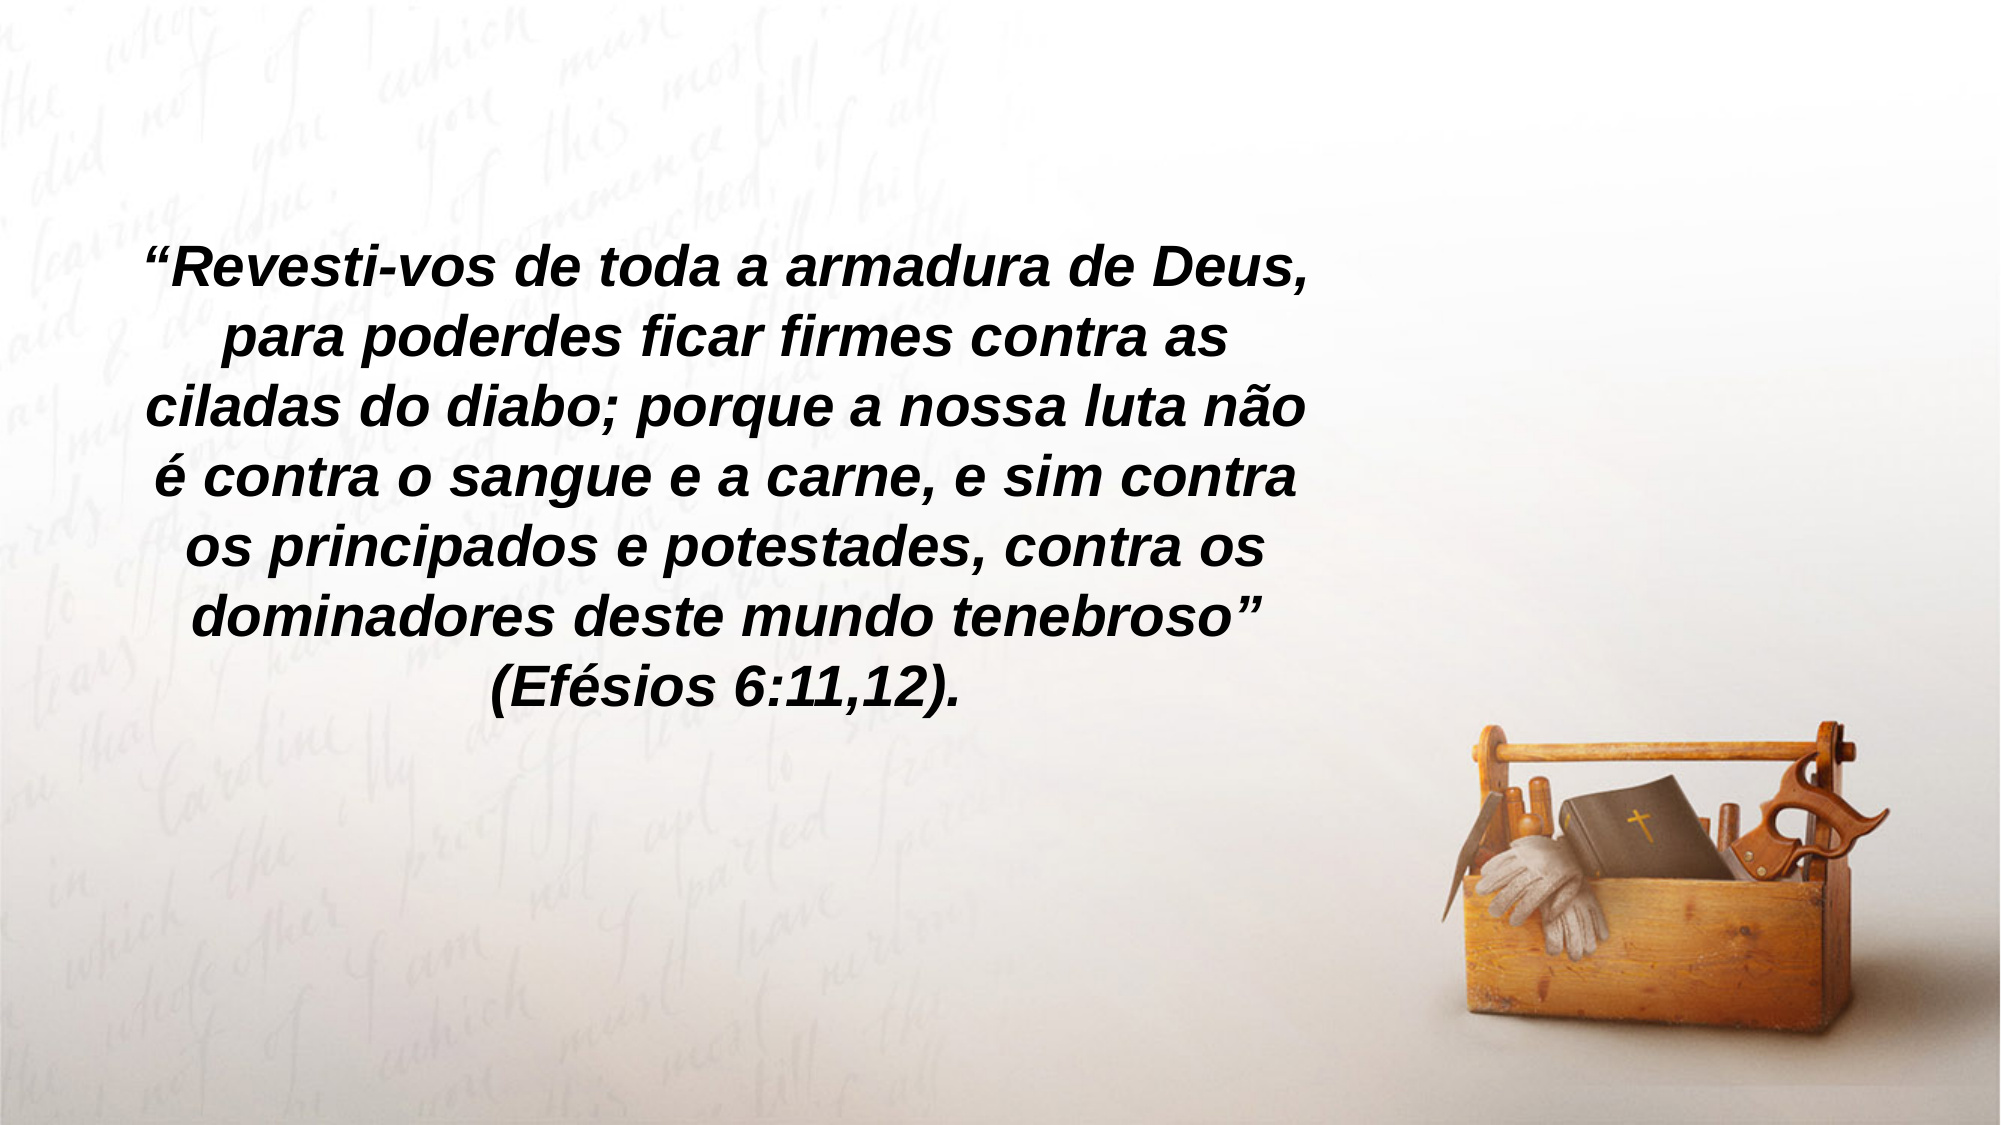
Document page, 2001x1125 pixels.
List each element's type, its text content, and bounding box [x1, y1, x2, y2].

text_box “Revesti-vos de toda a armadura de Deus, para poderdes ficar firmes contra as ciladas do diabo; porque a nossa luta não é contra o sangue e a carne, e sim contra os principados e potestades, contra os dominadores deste mundo tenebroso” (Efésios 6:11,12). [110, 220, 1344, 726]
picture [0, 0, 2001, 1125]
